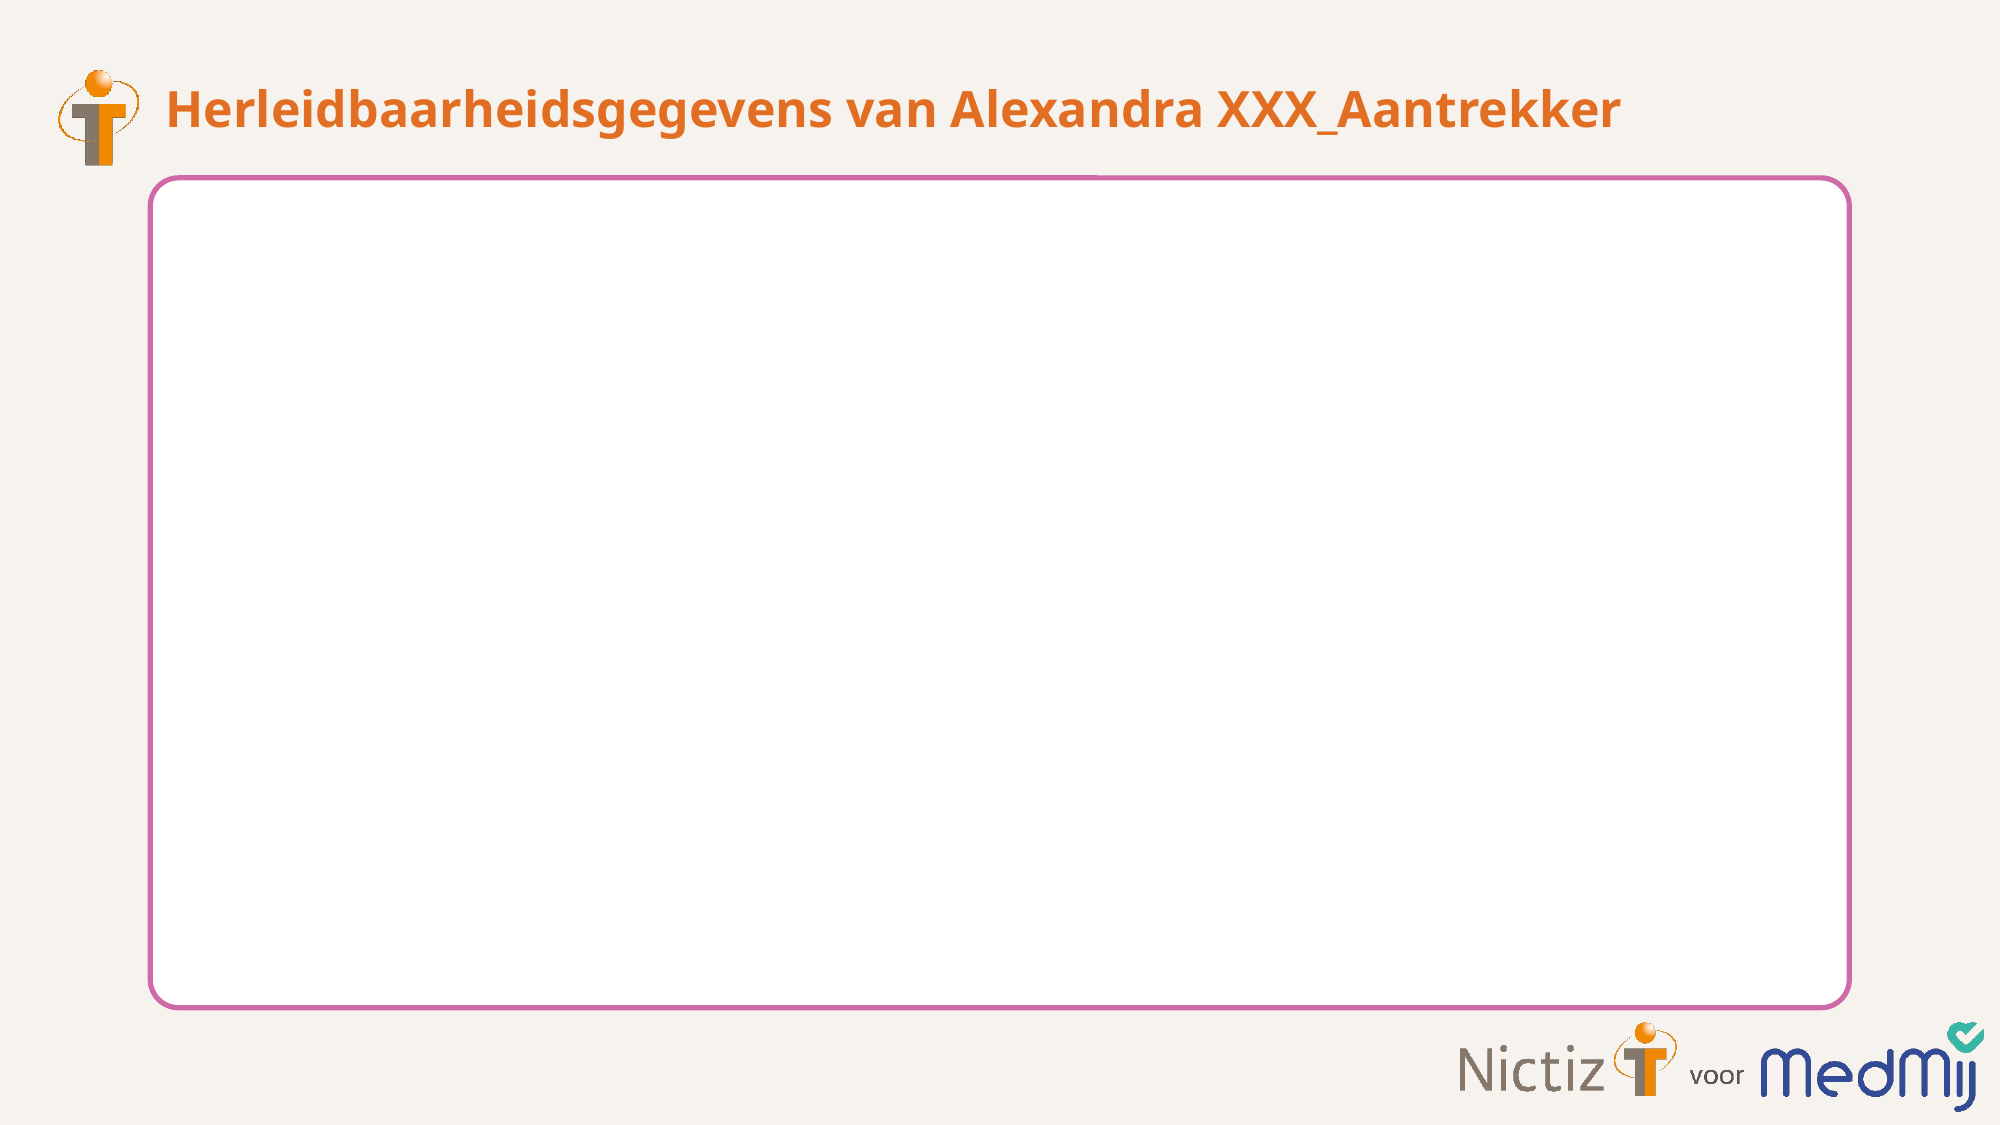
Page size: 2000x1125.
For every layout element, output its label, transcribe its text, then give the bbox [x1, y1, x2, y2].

picture [50, 66, 151, 187]
picture [1457, 1019, 1988, 1113]
title Herleidbaarheidsgegevens van Alexandra XXX_Aantrekker [150, 76, 1850, 165]
